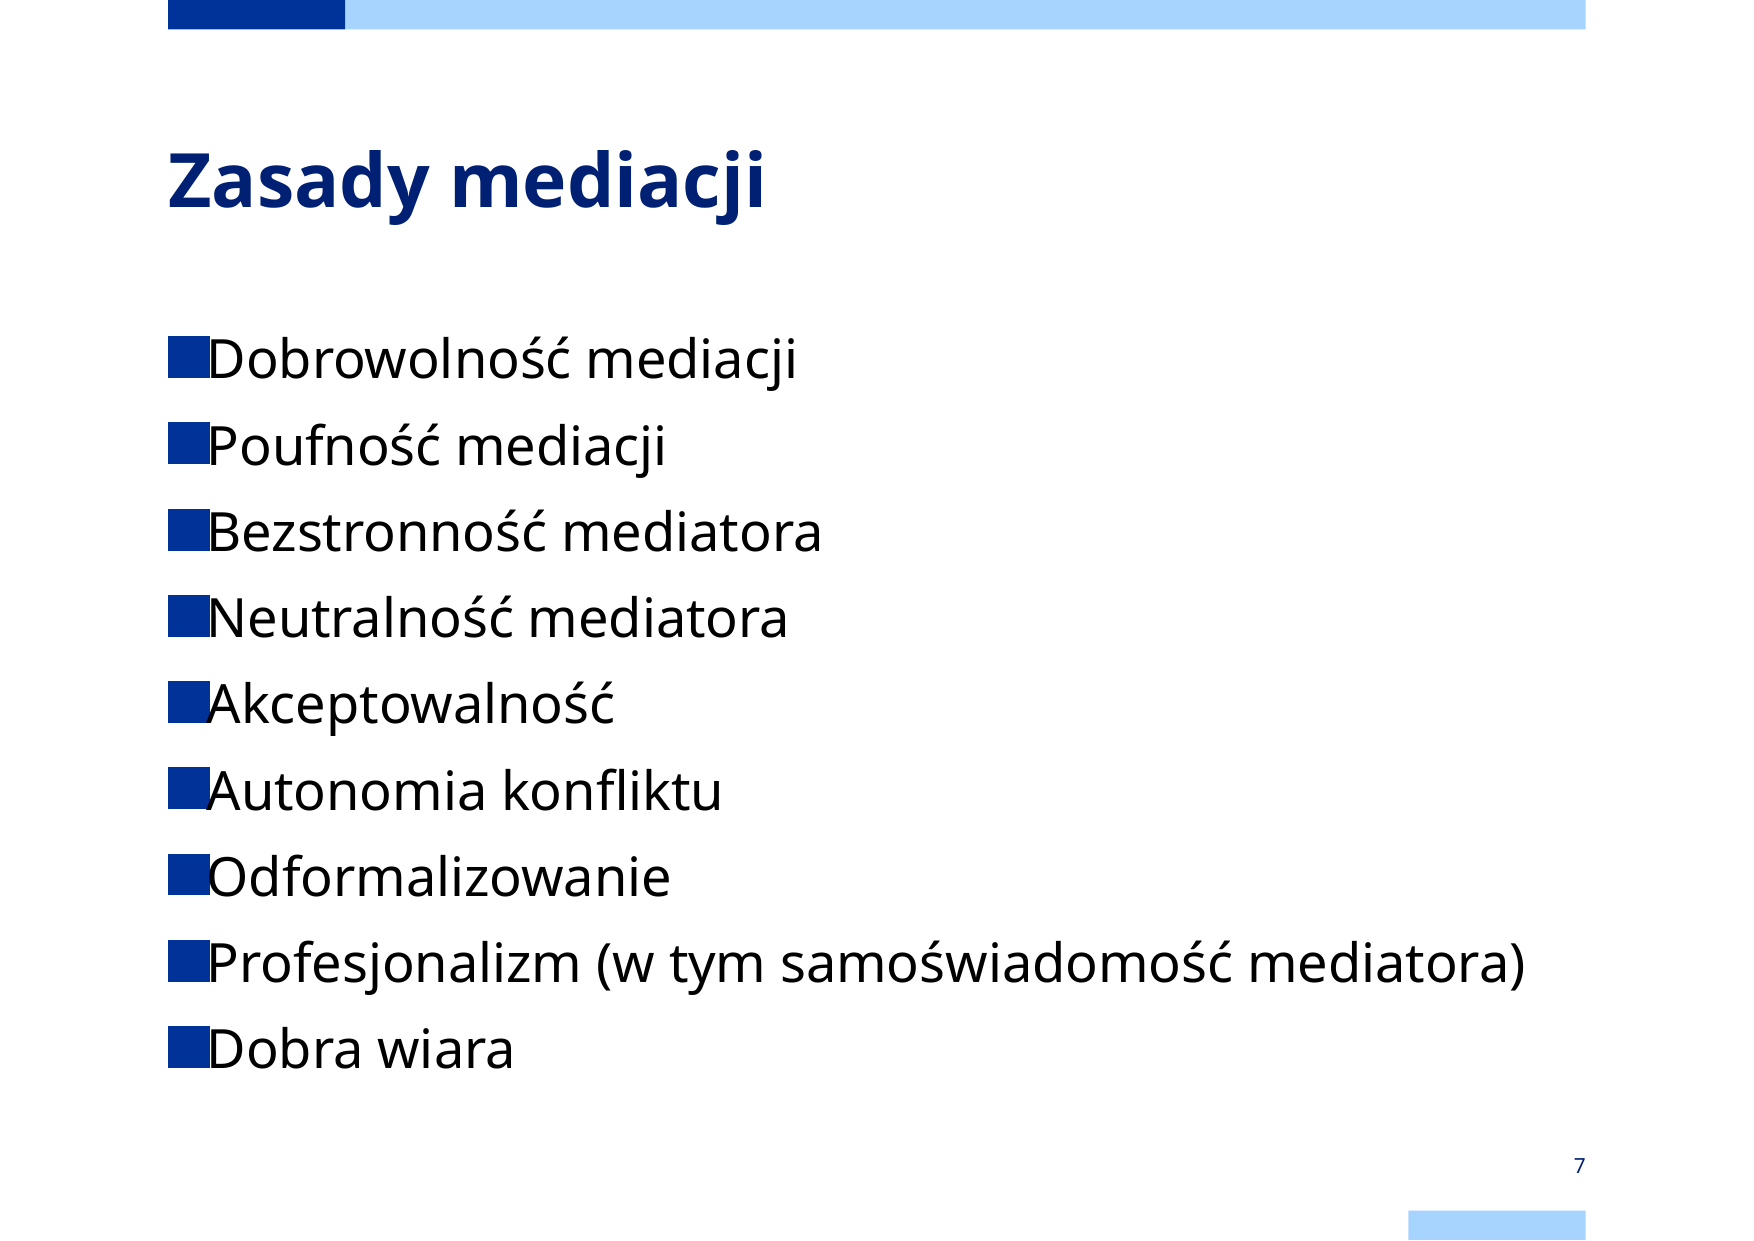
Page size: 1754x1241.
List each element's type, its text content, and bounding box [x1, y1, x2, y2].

picture [168, 422, 210, 464]
picture [168, 940, 210, 982]
picture [168, 595, 210, 637]
picture [168, 854, 210, 895]
list Dobrowolność mediacji Poufność mediacji Bezstronność mediatora Neutralność mediatora Akceptowalność Autonomia konfliktu Odformalizowanie Profesjonalizm (w tym samoświadomość mediatora) Dobra wiara [168, 324, 1586, 1093]
picture [168, 767, 210, 809]
slide_number 7 [1408, 1151, 1586, 1182]
title Zasady mediacji [168, 147, 1586, 324]
picture [168, 336, 210, 378]
picture [168, 681, 210, 723]
picture [168, 509, 210, 551]
picture [168, 1026, 210, 1068]
